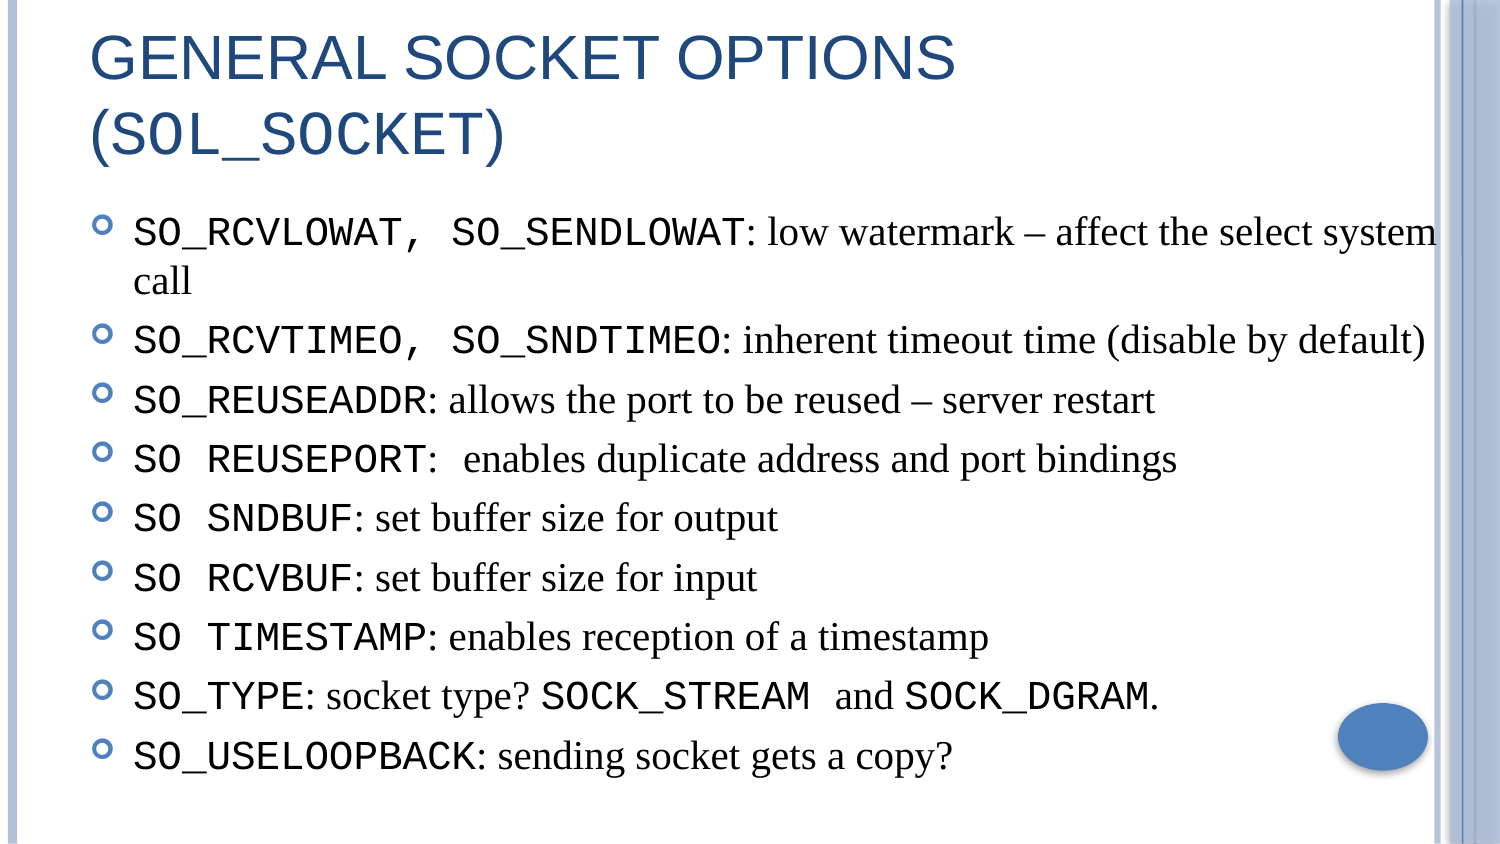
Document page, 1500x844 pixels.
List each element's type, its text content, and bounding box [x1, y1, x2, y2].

list SO_RCVLOWAT, SO_SENDLOWAT: low watermark – affect the select system call SO_RCVTIMEO, SO_SNDTIMEO: inherent timeout time (disable by default) SO_REUSEADDR: allows the port to be reused – server restart SO REUSEPORT: enables duplicate address and port bindings SO SNDBUF: set buffer size for output SO RCVBUF: set buffer size for input SO TIMESTAMP: enables reception of a timestamp SO_TYPE: socket type? SOCK_STREAM and SOCK_DGRAM. SO_USELOOPBACK: sending socket gets a copy? [75, 196, 1475, 797]
title General Socket Options (SOL_SOCKET) [75, 33, 1300, 175]
